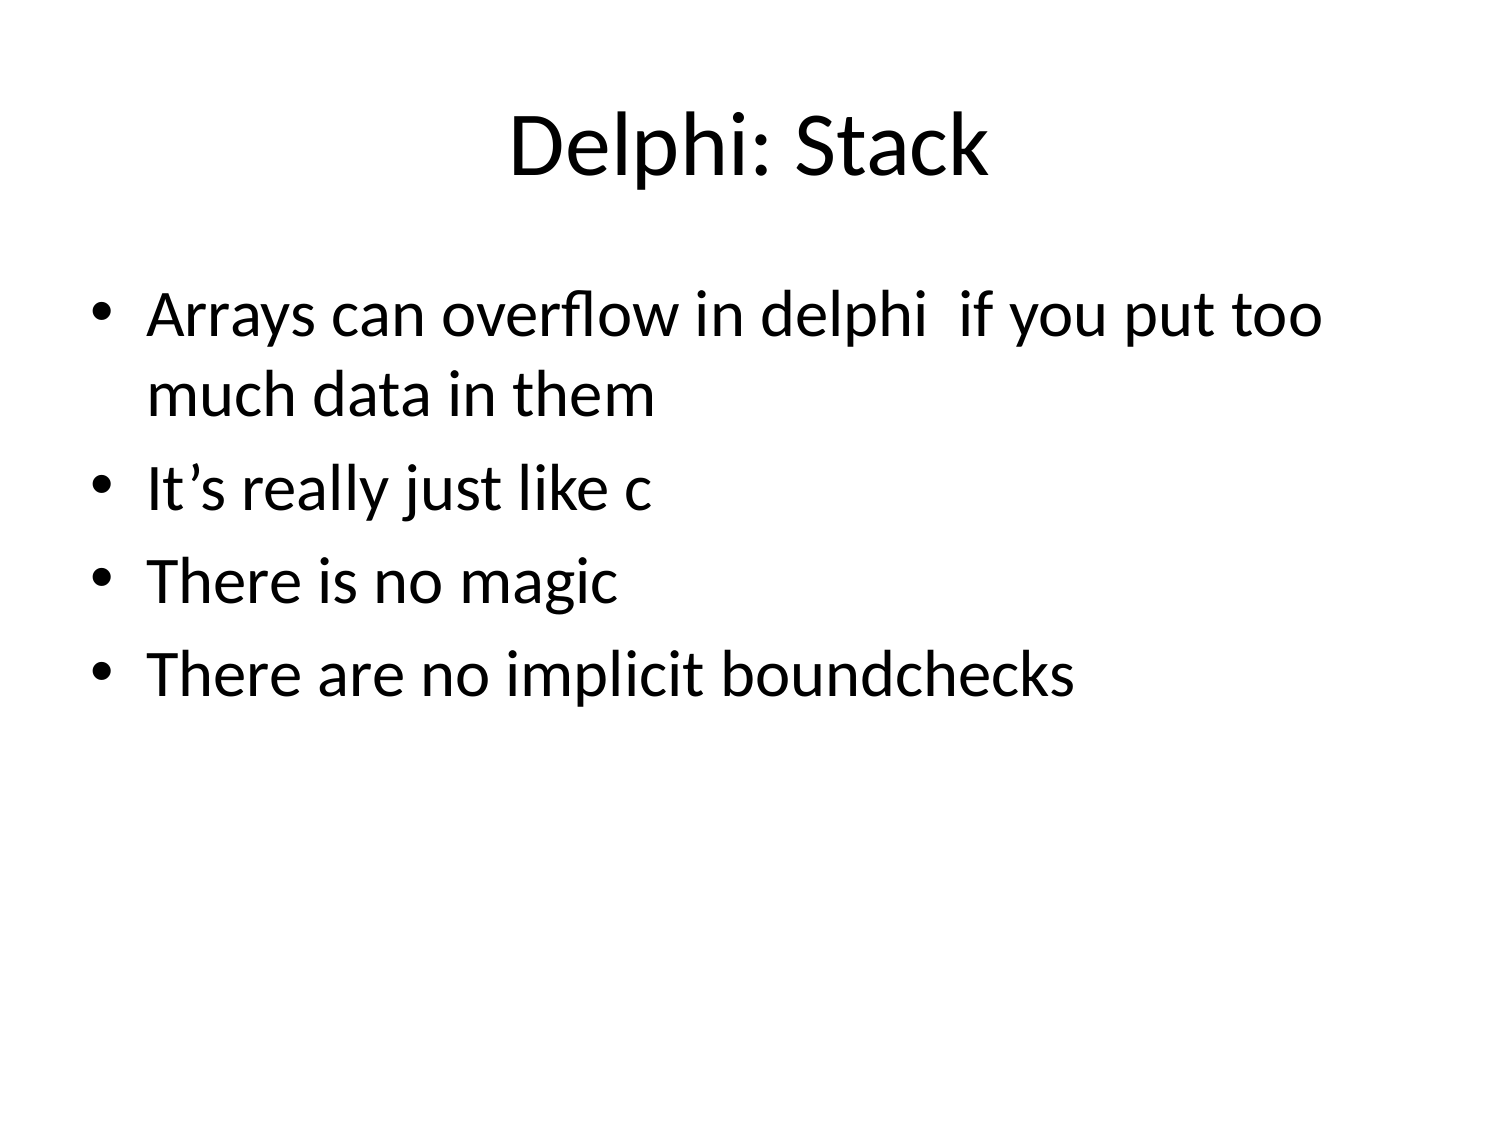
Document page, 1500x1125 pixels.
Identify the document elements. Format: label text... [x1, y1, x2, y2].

title Delphi: Stack [75, 45, 1425, 233]
list Arrays can overflow in delphi if you put too much data in them It’s really just like c There is no magic There are no implicit boundchecks [75, 262, 1425, 1005]
